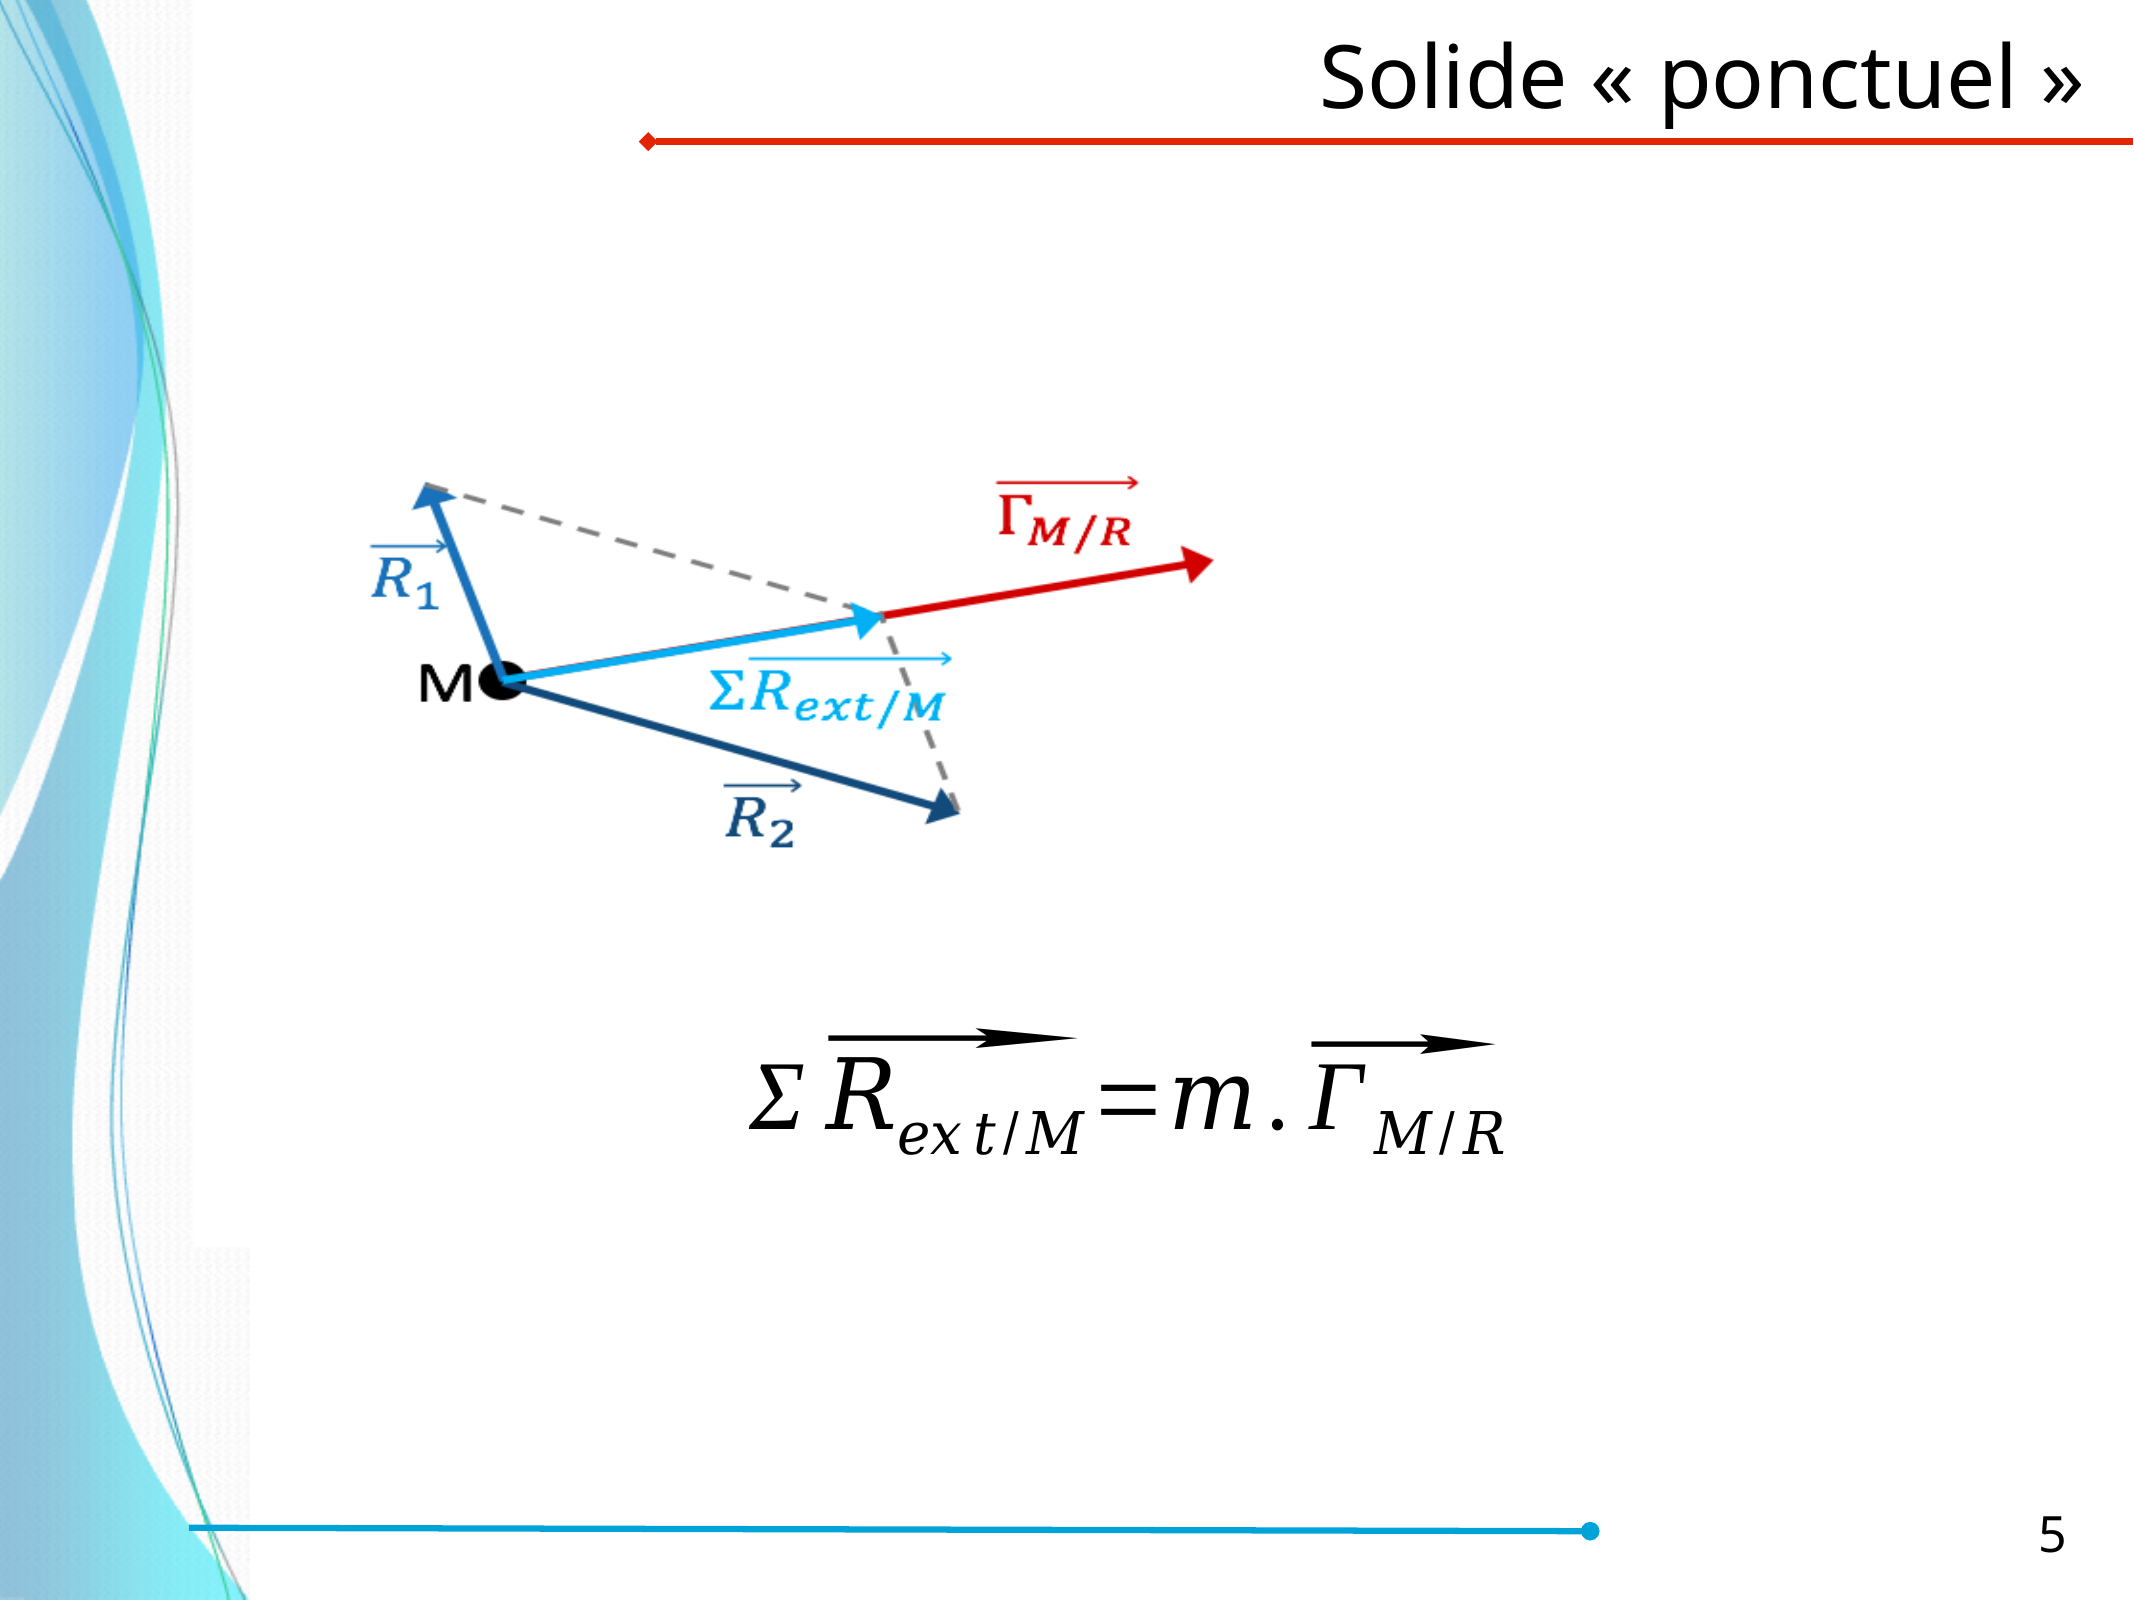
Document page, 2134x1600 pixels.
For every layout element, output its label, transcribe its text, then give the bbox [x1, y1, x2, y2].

text_box [743, 135, 2094, 223]
text_box [261, 1524, 1597, 1538]
picture [324, 345, 1260, 893]
picture [0, 0, 251, 1600]
text_box [642, 135, 743, 148]
slide_number 5 [2018, 1493, 2088, 1570]
text_box Solide « ponctuel » [743, 13, 2094, 135]
